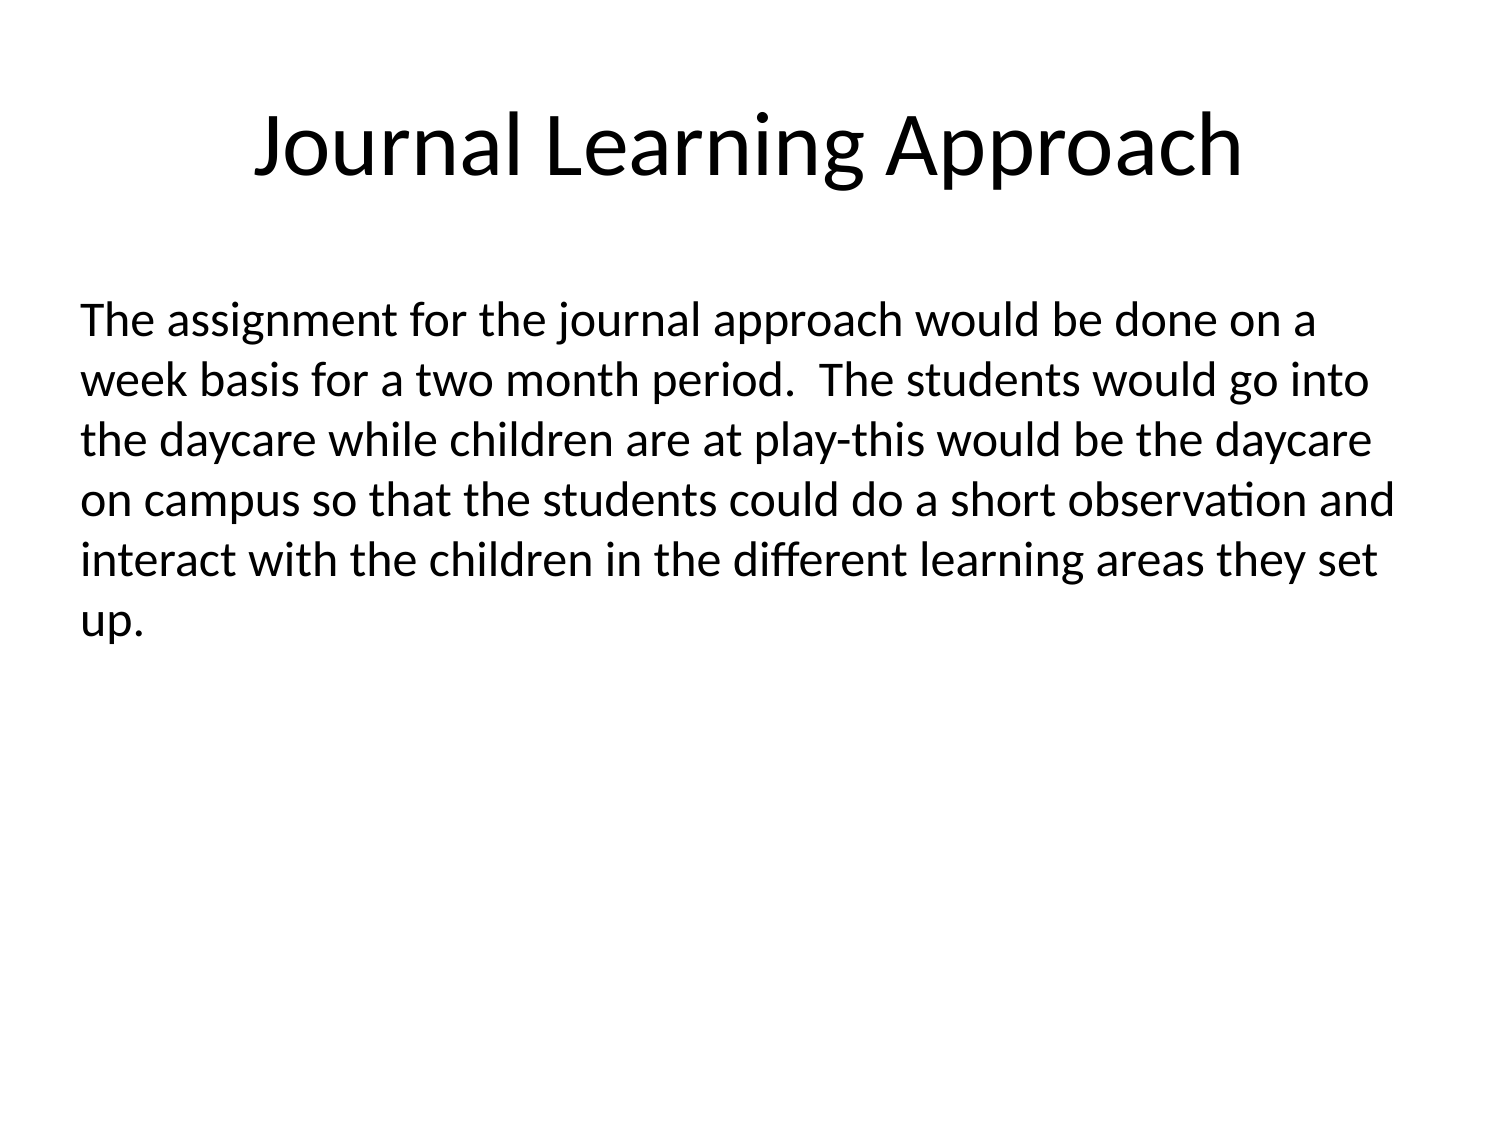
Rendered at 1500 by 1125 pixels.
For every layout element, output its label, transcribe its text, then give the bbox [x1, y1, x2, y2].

list The assignment for the journal approach would be done on a week basis for a two month period. The students would go into the daycare while children are at play-this would be the daycare on campus so that the students could do a short observation and interact with the children in the different learning areas they set up. [64, 278, 1415, 1022]
title Journal Learning Approach [75, 45, 1425, 233]
